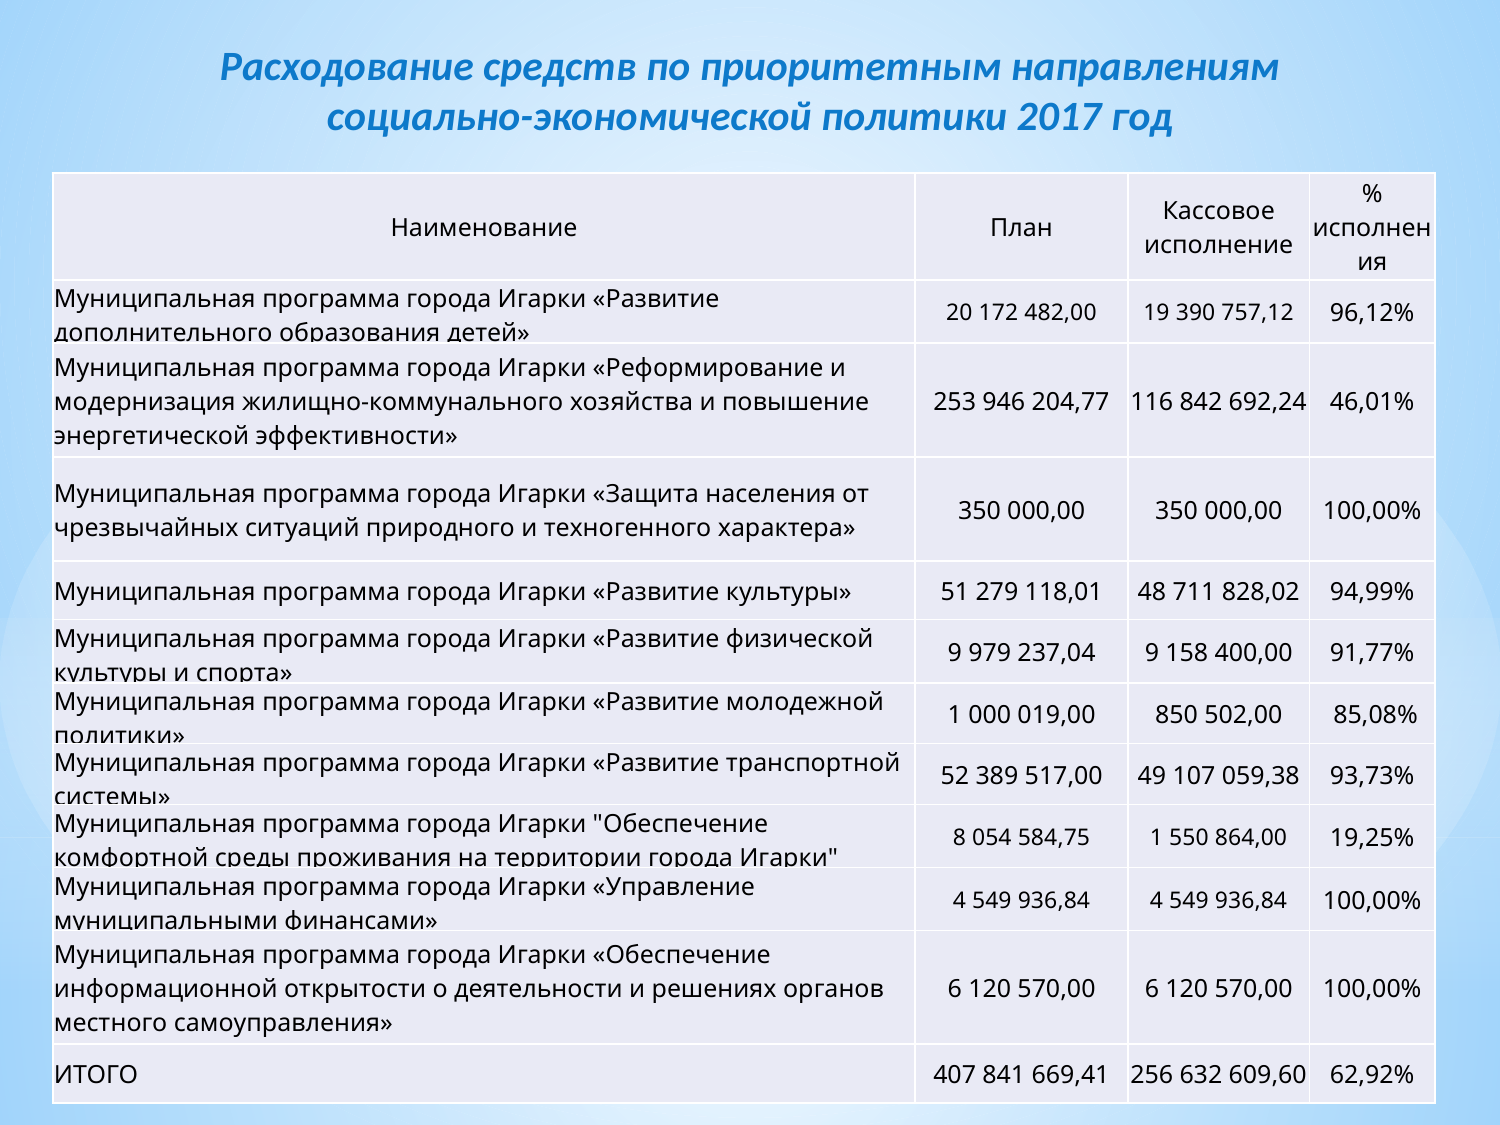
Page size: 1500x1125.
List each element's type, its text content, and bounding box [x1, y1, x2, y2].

table_cell 253 946 204,77 [916, 344, 1127, 456]
table_cell 48 711 828,02 [1129, 562, 1309, 619]
table_cell 850 502,00 [1129, 684, 1309, 743]
table_header План [916, 174, 1127, 279]
text_box Расходование средств по приоритетным направлениям социально-экономической политики 2017 год [205, 31, 1295, 147]
table_cell 49 107 059,38 [1129, 744, 1309, 804]
table_cell 1 550 864,00 [1129, 805, 1309, 867]
table_cell Муниципальная программа города Игарки «Управление муниципальными финансами» [54, 868, 914, 930]
table_cell 51 279 118,01 [916, 562, 1127, 619]
table_header Наименование [54, 174, 914, 279]
table_header Кассовое исполнение [1129, 174, 1309, 279]
table_cell 9 158 400,00 [1129, 620, 1309, 682]
table_cell Муниципальная программа города Игарки «Развитие дополнительного образования детей» [54, 281, 914, 342]
table_cell 350 000,00 [916, 458, 1127, 560]
table_cell 8 054 584,75 [916, 805, 1127, 867]
table_cell 100,00% [1310, 458, 1434, 560]
table_cell 9 979 237,04 [916, 620, 1127, 682]
table_cell 407 841 669,41 [916, 1045, 1127, 1102]
table_cell 6 120 570,00 [916, 931, 1127, 1043]
table_cell Муниципальная программа города Игарки «Развитие транспортной системы» [54, 744, 914, 804]
table_cell 4 549 936,84 [916, 868, 1127, 930]
table_cell Муниципальная программа города Игарки «Защита населения от чрезвычайных ситуаций природного и техногенного характера» [54, 458, 914, 560]
table_cell 19,25% [1310, 805, 1434, 867]
table_cell Муниципальная программа города Игарки «Развитие молодежной политики» [54, 684, 914, 743]
table_cell 62,92% [1310, 1045, 1434, 1102]
table_cell 20 172 482,00 [916, 281, 1127, 342]
table_header % исполнения [1310, 174, 1434, 279]
table_cell Муниципальная программа города Игарки "Обеспечение комфортной среды проживания на территории города Игарки" [54, 805, 914, 867]
table_cell 6 120 570,00 [1129, 931, 1309, 1043]
table_cell 19 390 757,12 [1129, 281, 1309, 342]
table_cell Муниципальная программа города Игарки «Развитие культуры» [54, 562, 914, 619]
table_cell 93,73% [1310, 744, 1434, 804]
table_cell 94,99% [1310, 562, 1434, 619]
table_cell 100,00% [1310, 868, 1434, 930]
table_cell 46,01% [1310, 344, 1434, 456]
table_cell 91,77% [1310, 620, 1434, 682]
table_cell 100,00% [1310, 931, 1434, 1043]
table_cell 96,12% [1310, 281, 1434, 342]
table_cell 4 549 936,84 [1129, 868, 1309, 930]
table_cell 116 842 692,24 [1129, 344, 1309, 456]
table_cell ИТОГО [54, 1045, 914, 1102]
table_cell 256 632 609,60 [1129, 1045, 1309, 1102]
table_cell 52 389 517,00 [916, 744, 1127, 804]
table_cell Муниципальная программа города Игарки «Обеспечение информационной открытости о деятельности и решениях органов местного самоуправления» [54, 931, 914, 1043]
table_cell Муниципальная программа города Игарки «Реформирование и модернизация жилищно-коммунального хозяйства и повышение энергетической эффективности» [54, 344, 914, 456]
table_cell 1 000 019,00 [916, 684, 1127, 743]
table_cell Муниципальная программа города Игарки «Развитие физической культуры и спорта» [54, 620, 914, 682]
table_cell 350 000,00 [1129, 458, 1309, 560]
table_cell 85,08% [1310, 684, 1434, 743]
